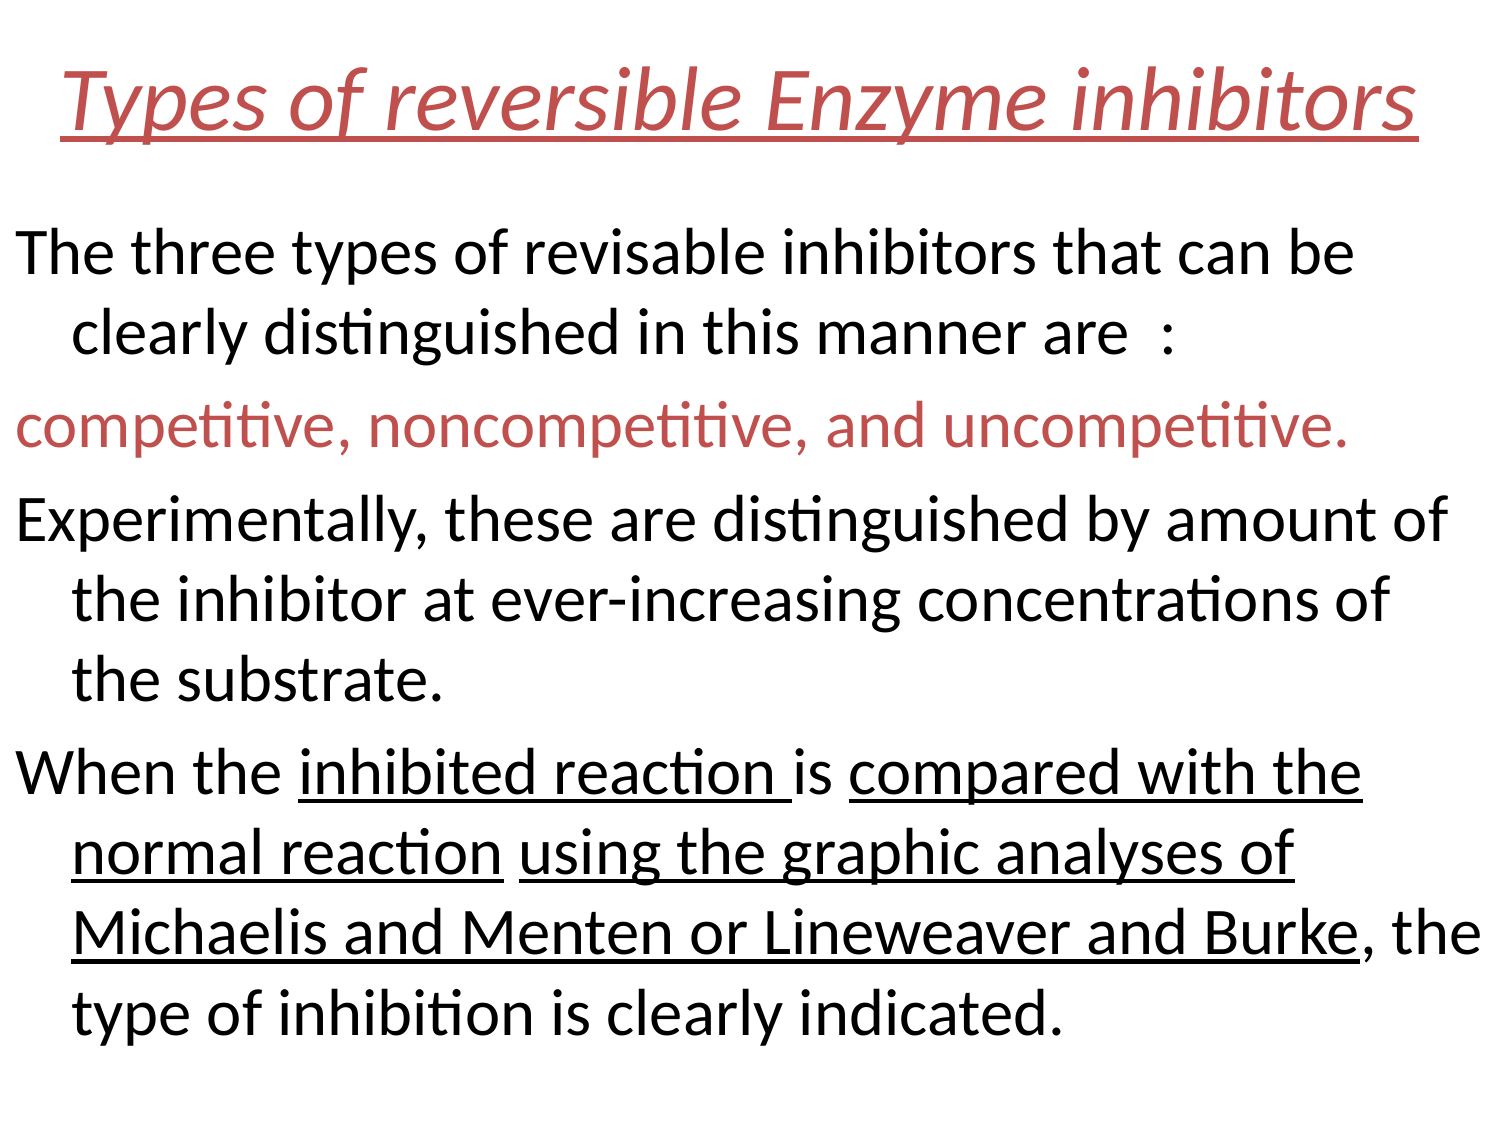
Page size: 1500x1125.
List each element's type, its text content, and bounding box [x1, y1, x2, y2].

title Types of reversible Enzyme inhibitors [0, 0, 1500, 188]
list The three types of revisable inhibitors that can be clearly distinguished in this manner are : competitive, noncompetitive, and uncompetitive. Experimentally, these are distinguished by amount of the inhibitor at ever-increasing concentrations of the substrate. When the inhibited reaction is compared with the normal reaction using the graphic analyses of Michaelis and Menten or Lineweaver and Burke, the type of inhibition is clearly indicated. [0, 200, 1500, 1125]
